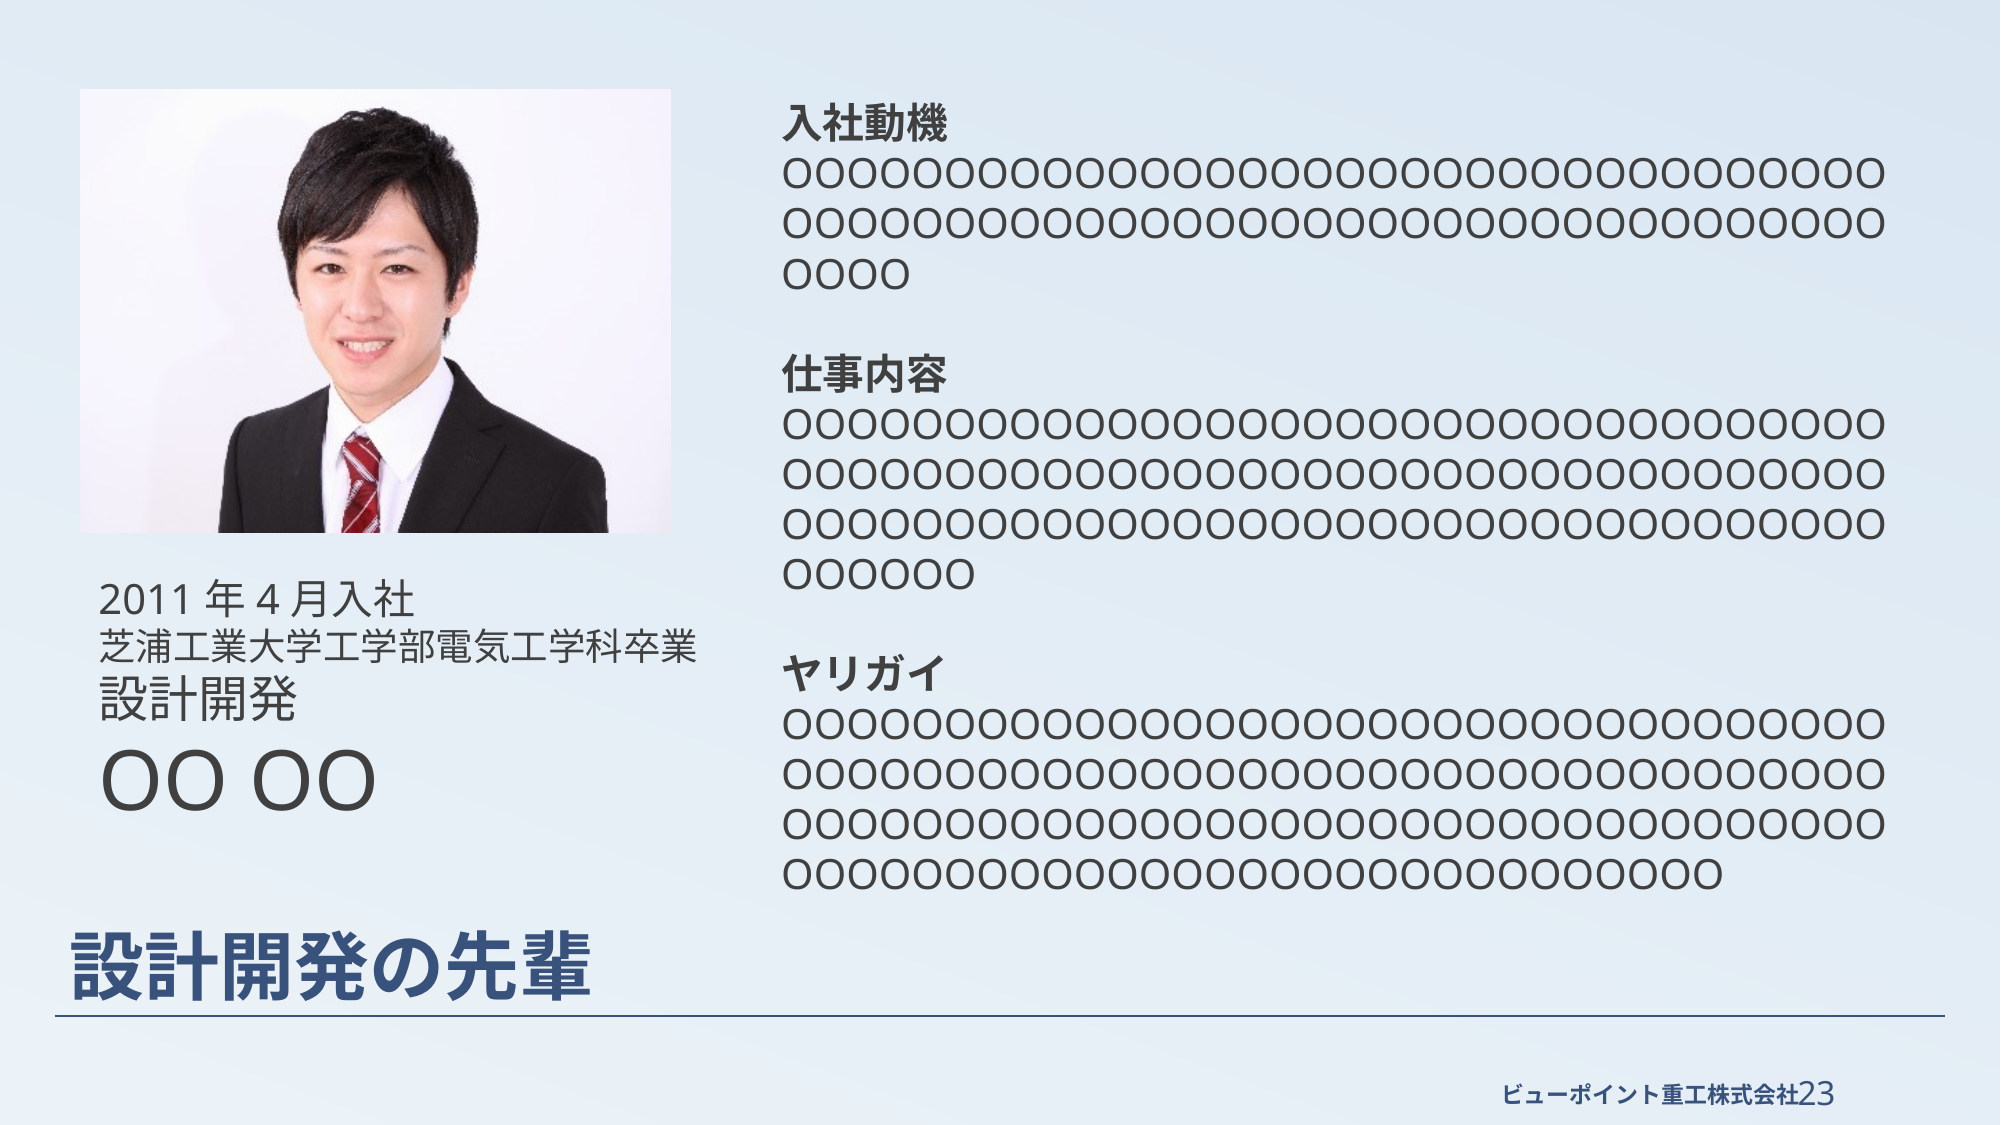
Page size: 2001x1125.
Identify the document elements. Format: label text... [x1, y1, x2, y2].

text_box 2011年4月入社 芝浦工業大学工学部電気工学科卒業 設計開発 OO OO [83, 565, 714, 835]
picture [80, 89, 671, 533]
title 設計開発の先輩 [54, 923, 1855, 1017]
text_box 入社動機 OOOOOOOOOOOOOOOOOOOOOOOOOOOOOOOOOOOOOOOOOOOOOOOOOOOOOOOOOOOOOOOOOOOOOOOO 仕事内容 OOOOOOOOOOOOOOOOOOOOOOOOOOOOOOOOOOOOOOOOOOOOOOOOOOOOOOOOOOOOOOOOOOOOOOOOOOOOOOOOOOOOOOOOOOOOOOOOOOOOOOOOOOOO ヤリガイ OOOOOOOOOOOOOOOOOOOOOOOOOOOOOOOOOOOOOOOOOOOOOOOOOOOOOOOOOOOOOOOOOOOOOOOOOOOOOOOOOOOOOOOOOOOOOOOOOOOOOOOOOOOOOOOOOOOOOOOOOOOOOOOOOOO [766, 89, 1911, 905]
